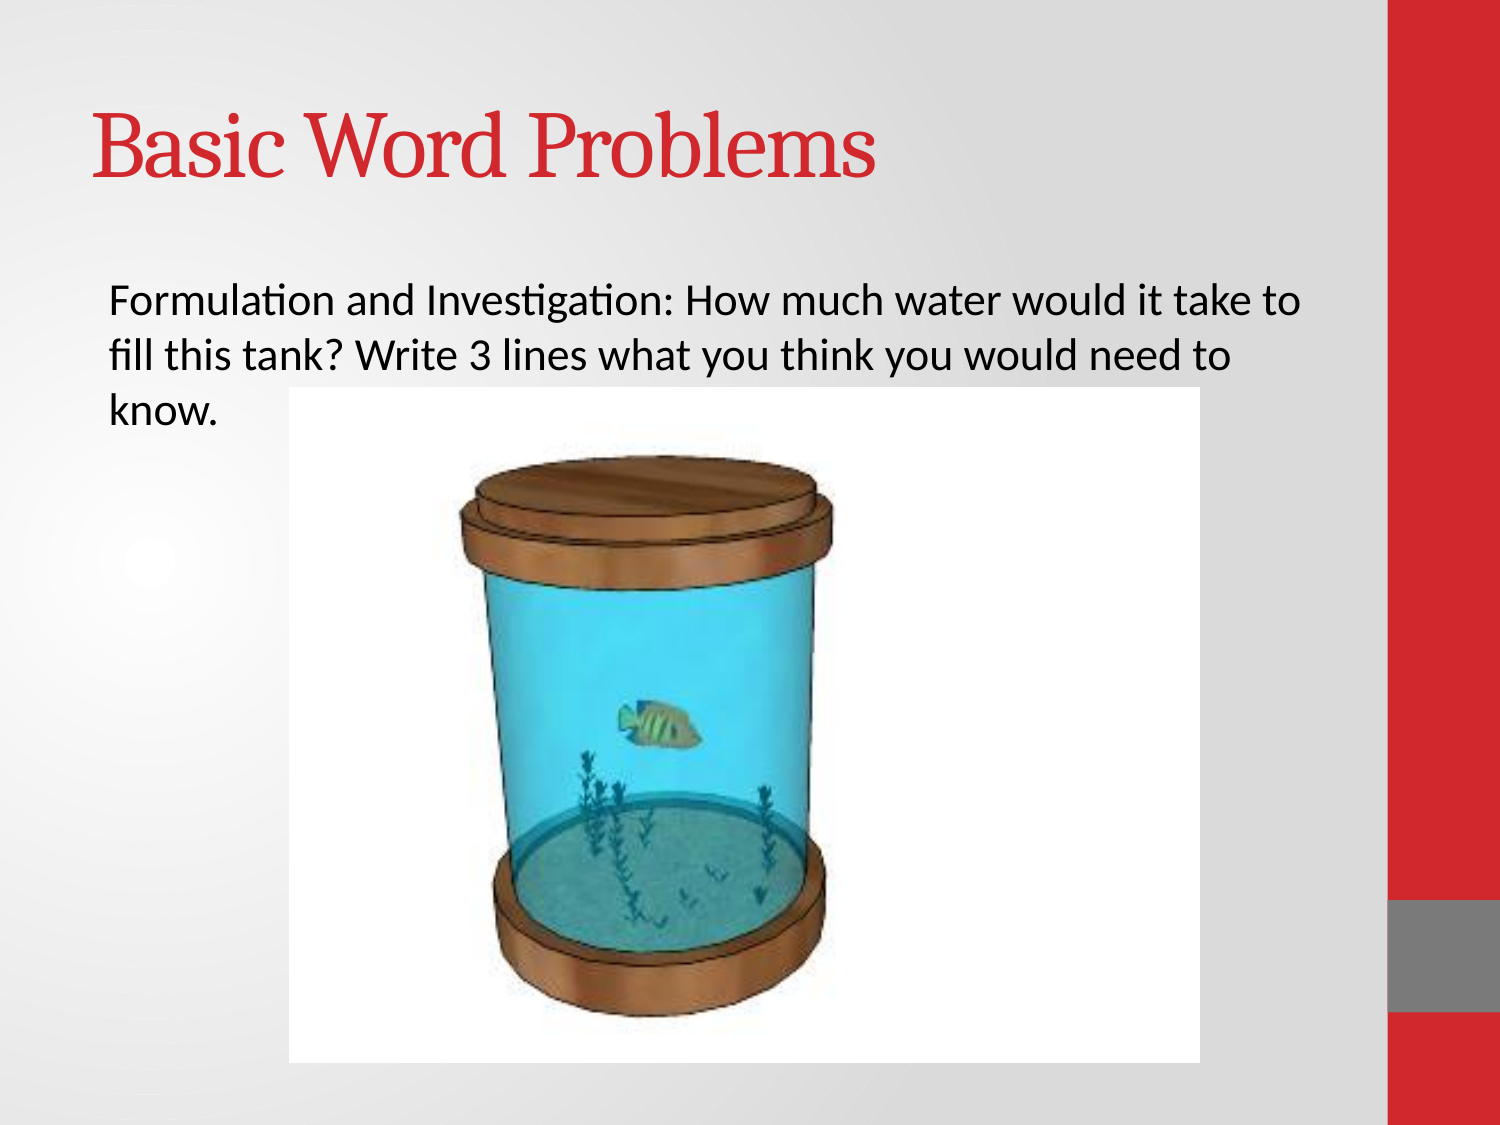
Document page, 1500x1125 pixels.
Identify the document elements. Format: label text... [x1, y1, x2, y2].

title Basic Word Problems [75, 45, 1325, 233]
picture [288, 386, 1201, 1063]
list Formulation and Investigation: How much water would it take to fill this tank? Write 3 lines what you think you would need to know. [75, 262, 1325, 1050]
